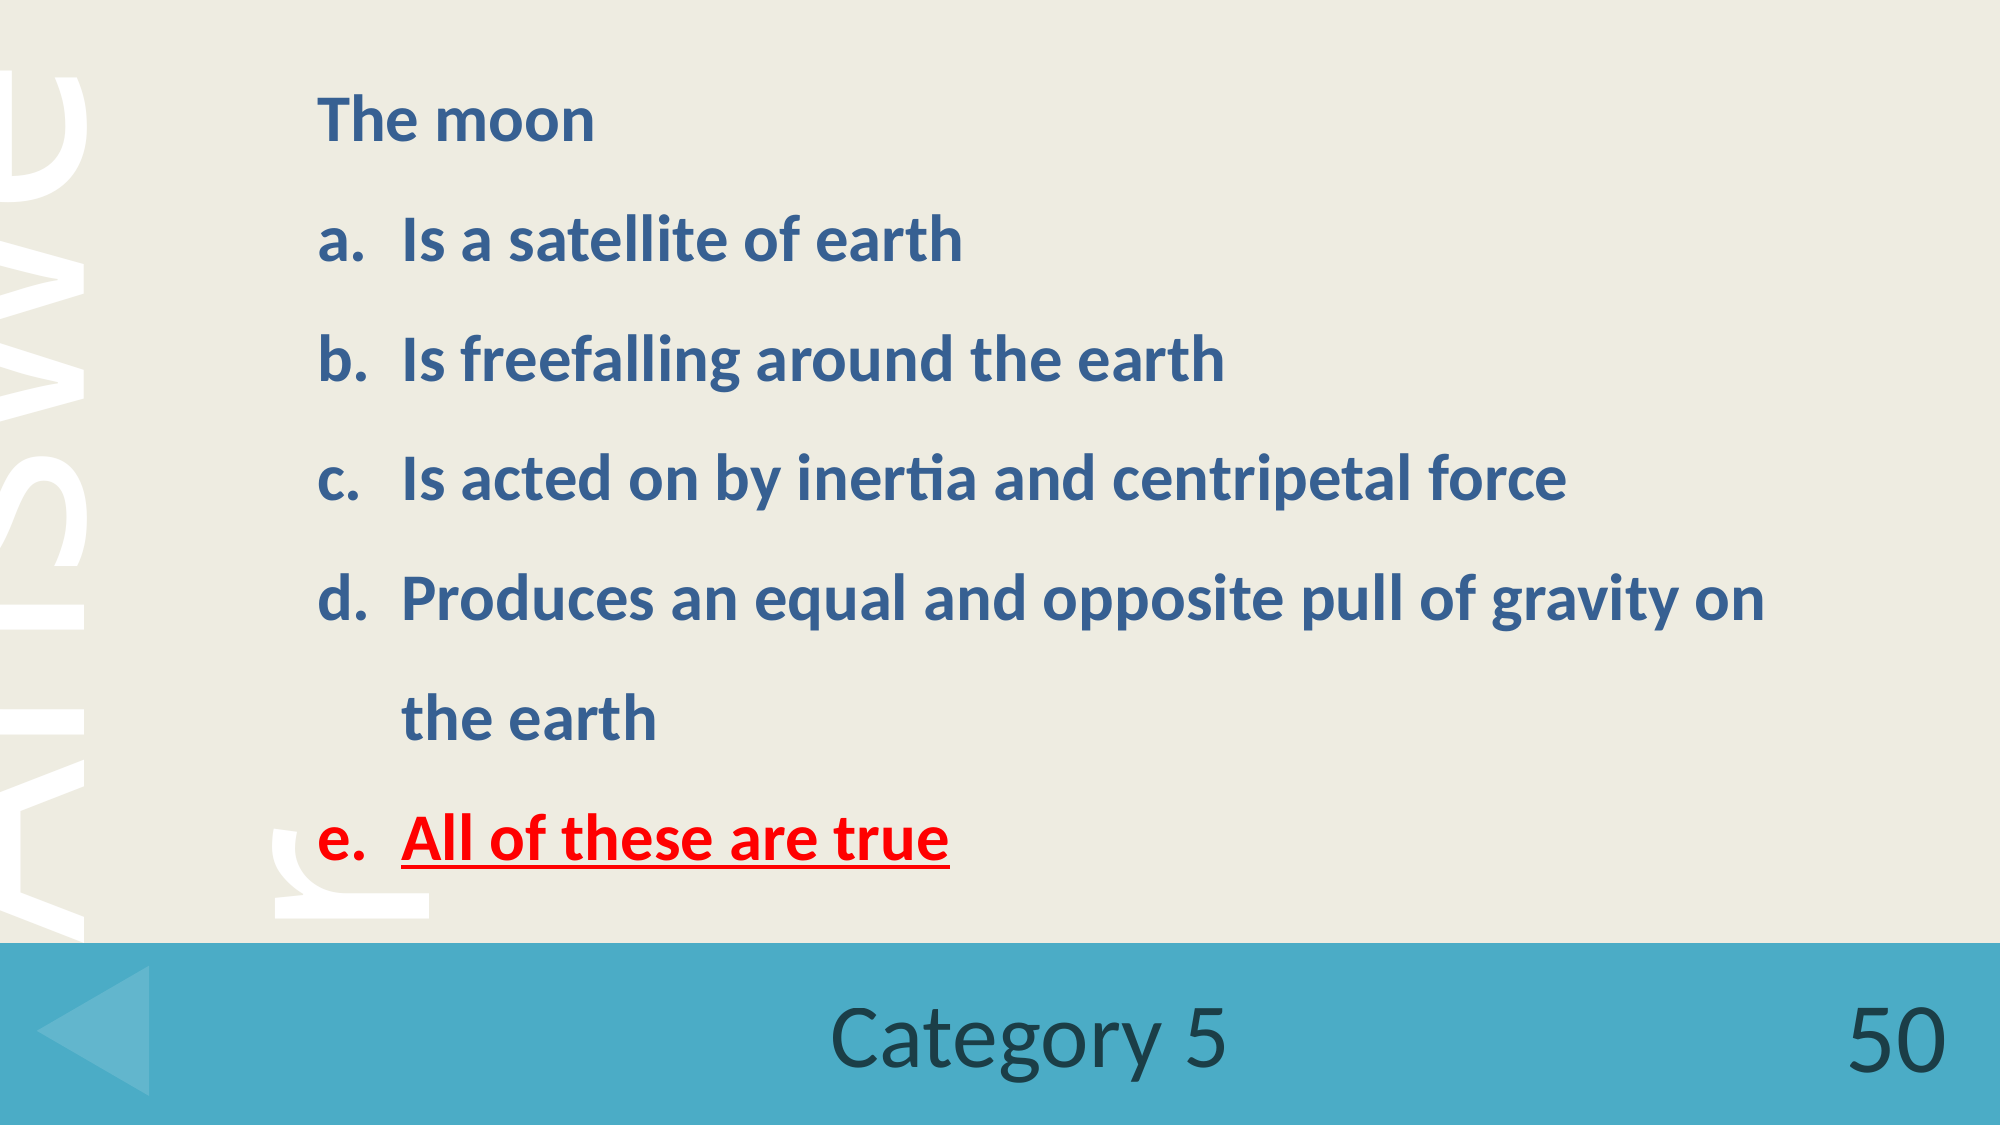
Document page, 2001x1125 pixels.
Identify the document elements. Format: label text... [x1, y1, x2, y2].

list The moon Is a satellite of earth Is freefalling around the earth Is acted on by inertia and centripetal force Produces an equal and opposite pull of gravity on the earth All of these are true [302, 157, 1877, 831]
list 50 [1931, 967, 1963, 1097]
title Category 5 [130, 937, 1931, 1125]
